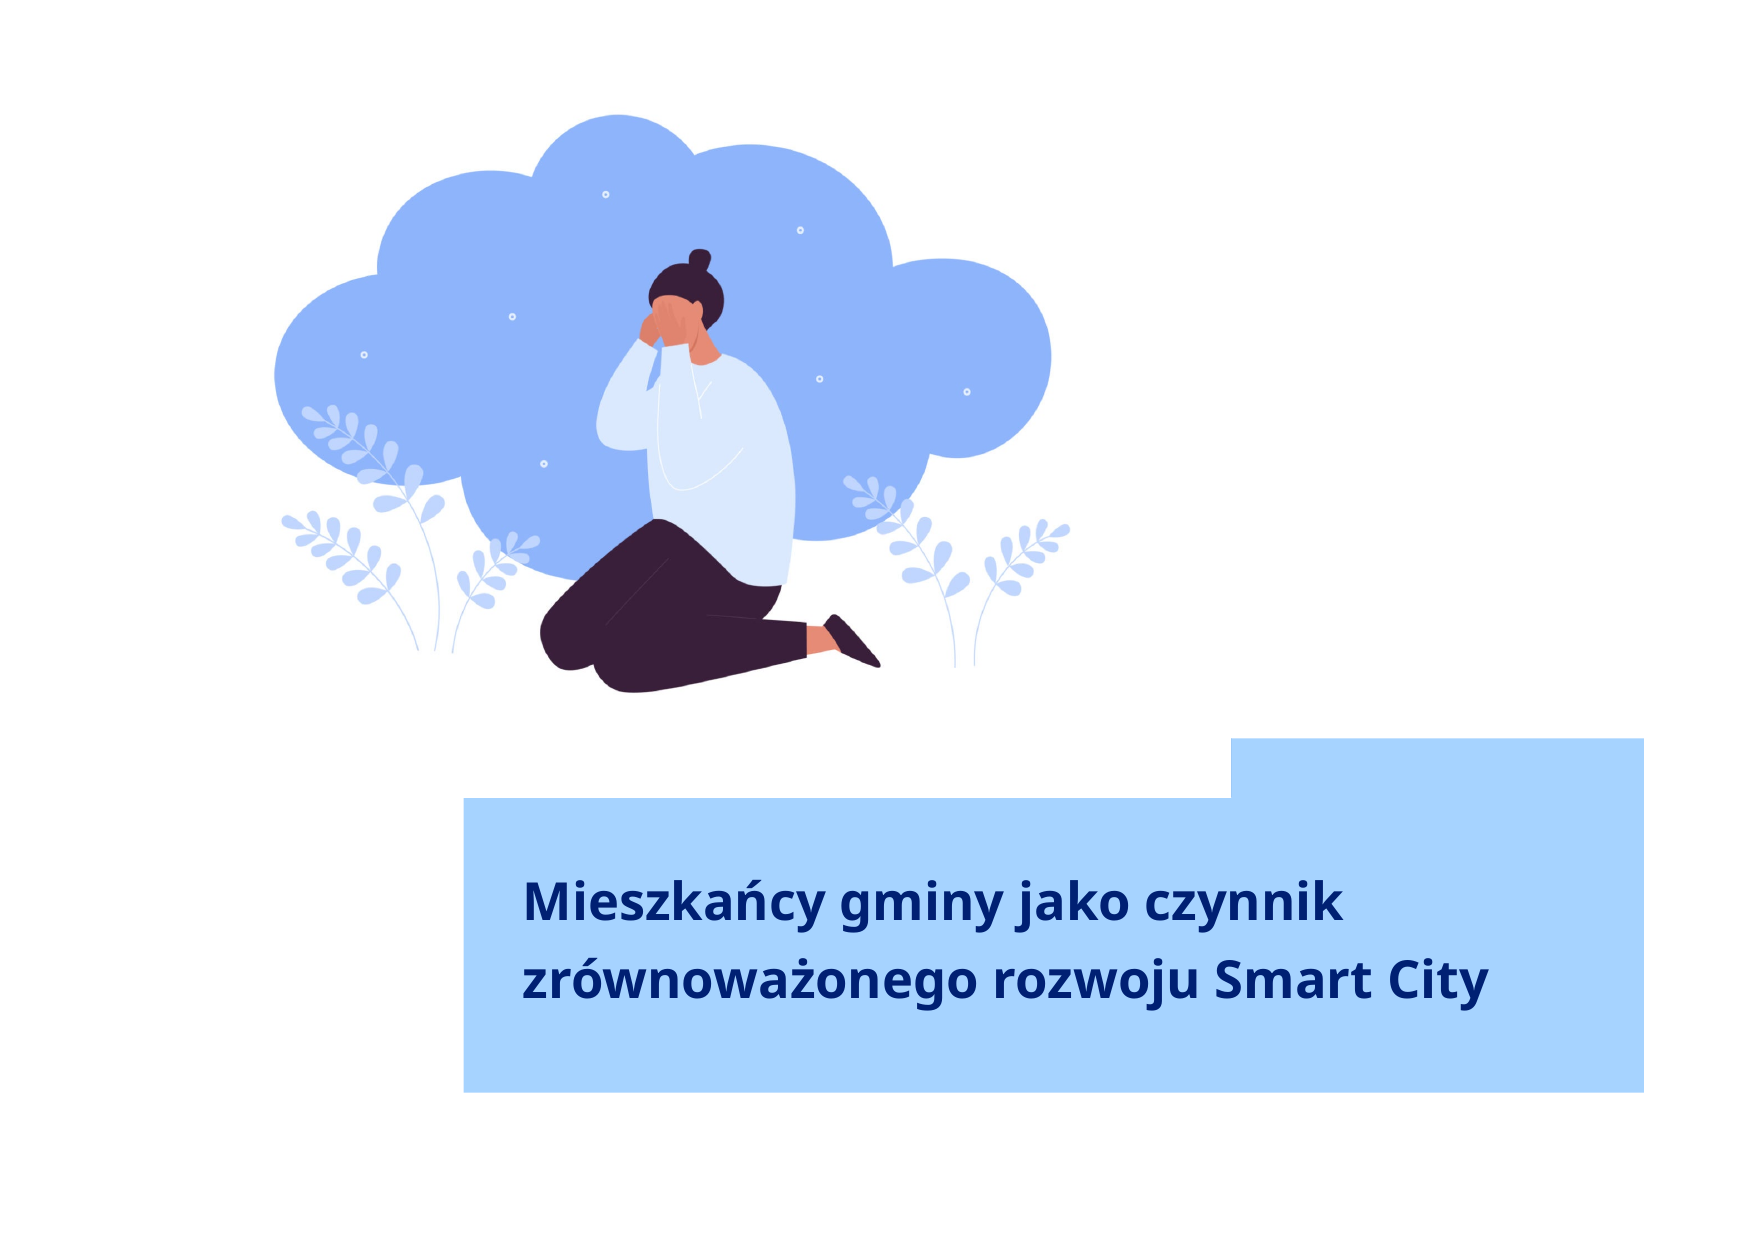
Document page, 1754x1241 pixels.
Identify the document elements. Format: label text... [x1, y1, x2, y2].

picture [109, 0, 1232, 798]
title Mieszkańcy gminy jako czynnik zrównoważonego rozwoju Smart City [522, 852, 1586, 1069]
